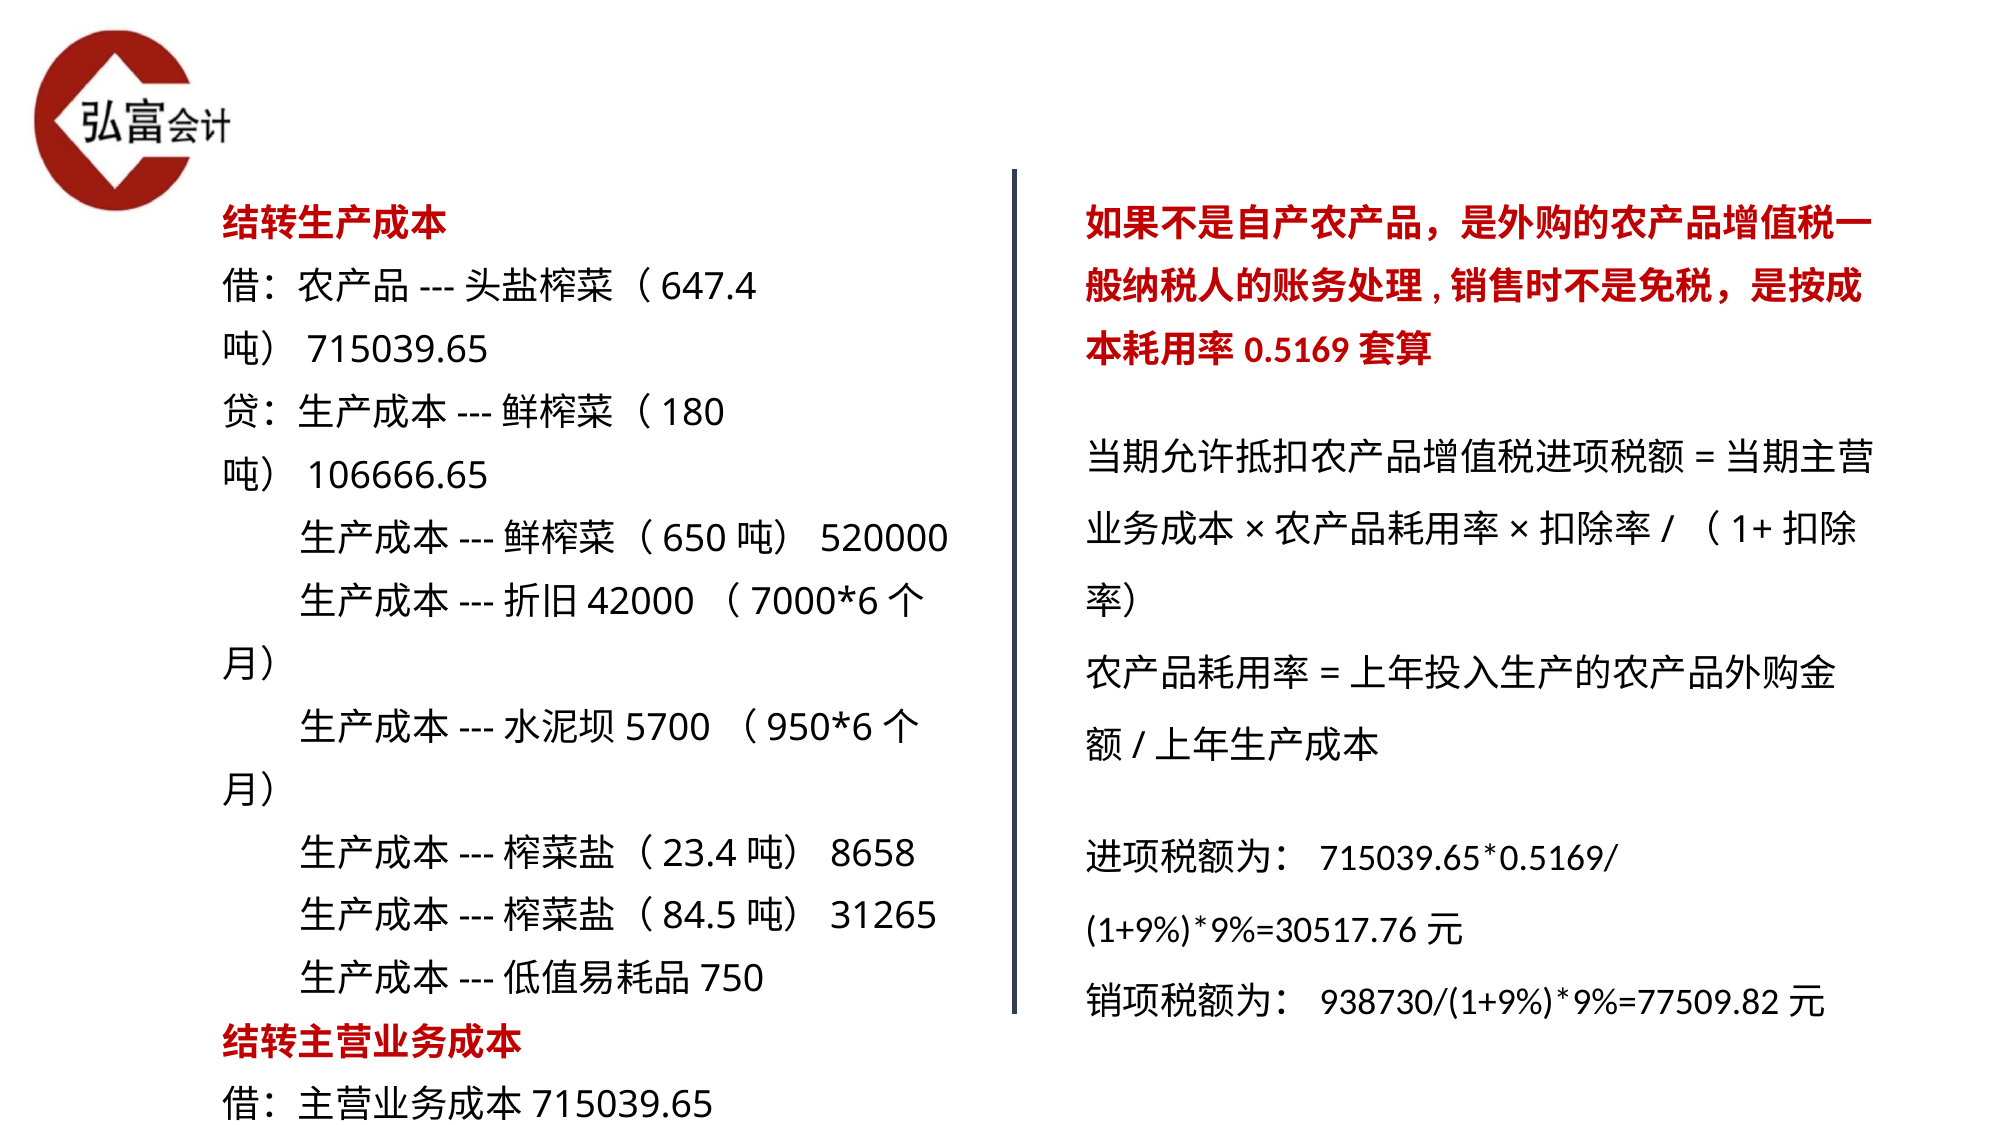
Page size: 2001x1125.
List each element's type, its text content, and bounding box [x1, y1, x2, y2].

picture [28, 9, 234, 239]
text_box 如果不是自产农产品，是外购的农产品增值税一般纳税人的账务处理,销售时不是免税，是按成本耗用率0.5169套算 当期允许抵扣农产品增值税进项税额=当期主营业务成本×农产品耗用率×扣除率/（1+扣除率） 农产品耗用率=上年投入生产的农产品外购金额/上年生产成本 进项税额为：715039.65*0.5169/(1+9%)*9%=30517.76元 销项税额为：938730/(1+9%)*9%=77509.82元 [1070, 173, 1915, 1102]
text_box 结转生产成本 借：农产品---头盐榨菜（647.4吨）715039.65 贷：生产成本---鲜榨菜（180吨）106666.65 生产成本---鲜榨菜（650吨）520000 生产成本---折旧42000（7000*6个月） 生产成本---水泥坝5700（950*6个月） 生产成本---榨菜盐（23.4吨）8658 生产成本---榨菜盐（84.5吨）31265 生产成本---低值易耗品750 结转主营业务成本 借：主营业务成本715039.65 贷：农产品---头盐榨菜（647.4吨）715039.65 [207, 173, 971, 1125]
